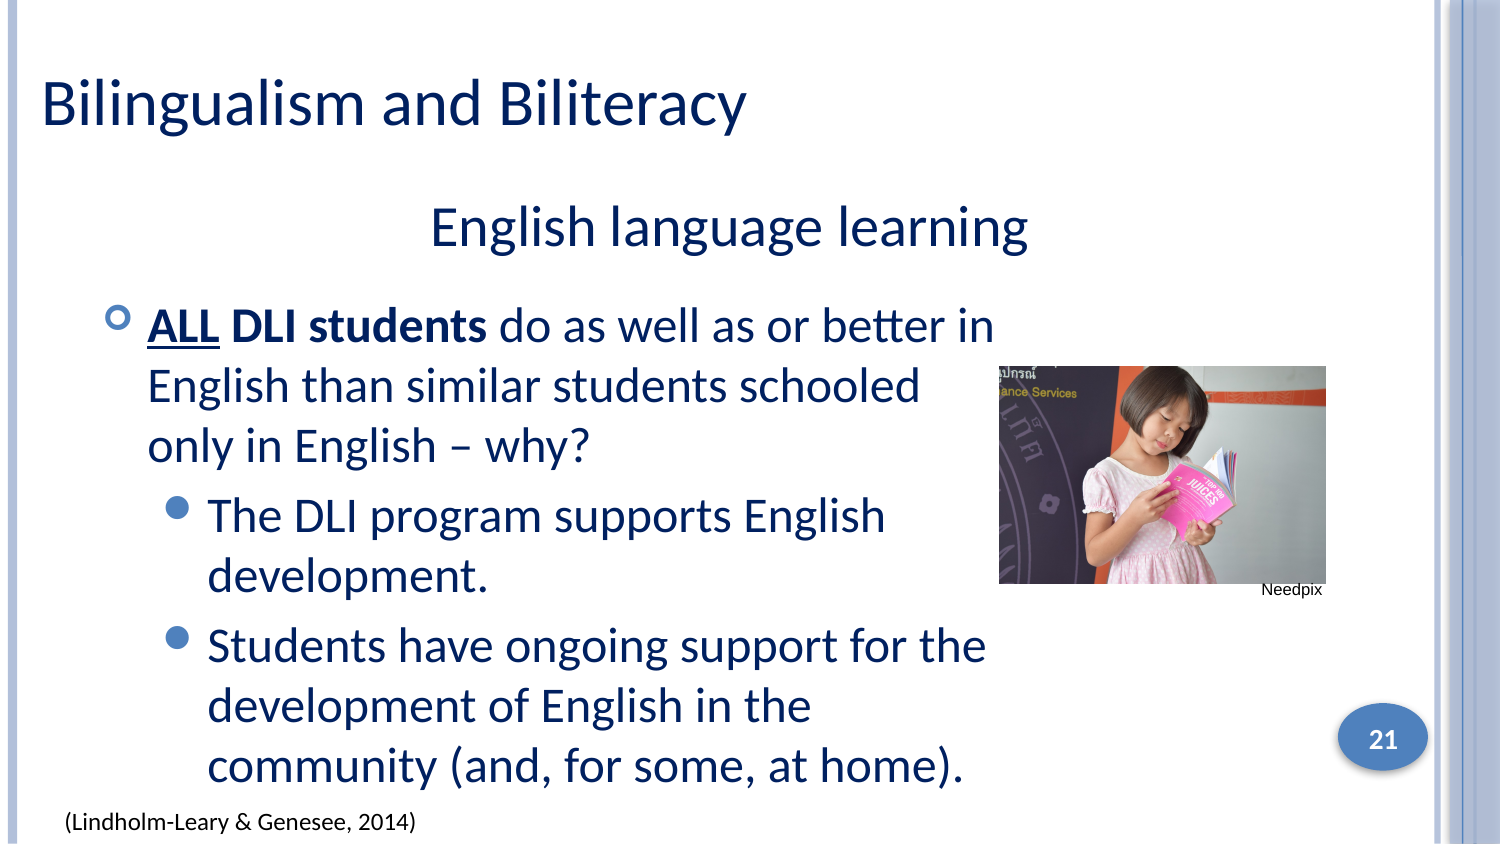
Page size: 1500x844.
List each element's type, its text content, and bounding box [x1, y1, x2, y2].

list ALL DLI students do as well as or better in English than similar students schooled only in English – why? The DLI program supports English development. Students have ongoing support for the development of English in the community (and, for some, at home). [87, 285, 1018, 631]
slide_number 21 [1333, 705, 1434, 770]
title [0, 33, 1225, 175]
text_box (Lindholm-Leary & Genesee, 2014) [49, 798, 482, 844]
text_box Bilingualism and Biliteracy English language learning [26, 50, 1434, 266]
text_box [999, 365, 1339, 608]
